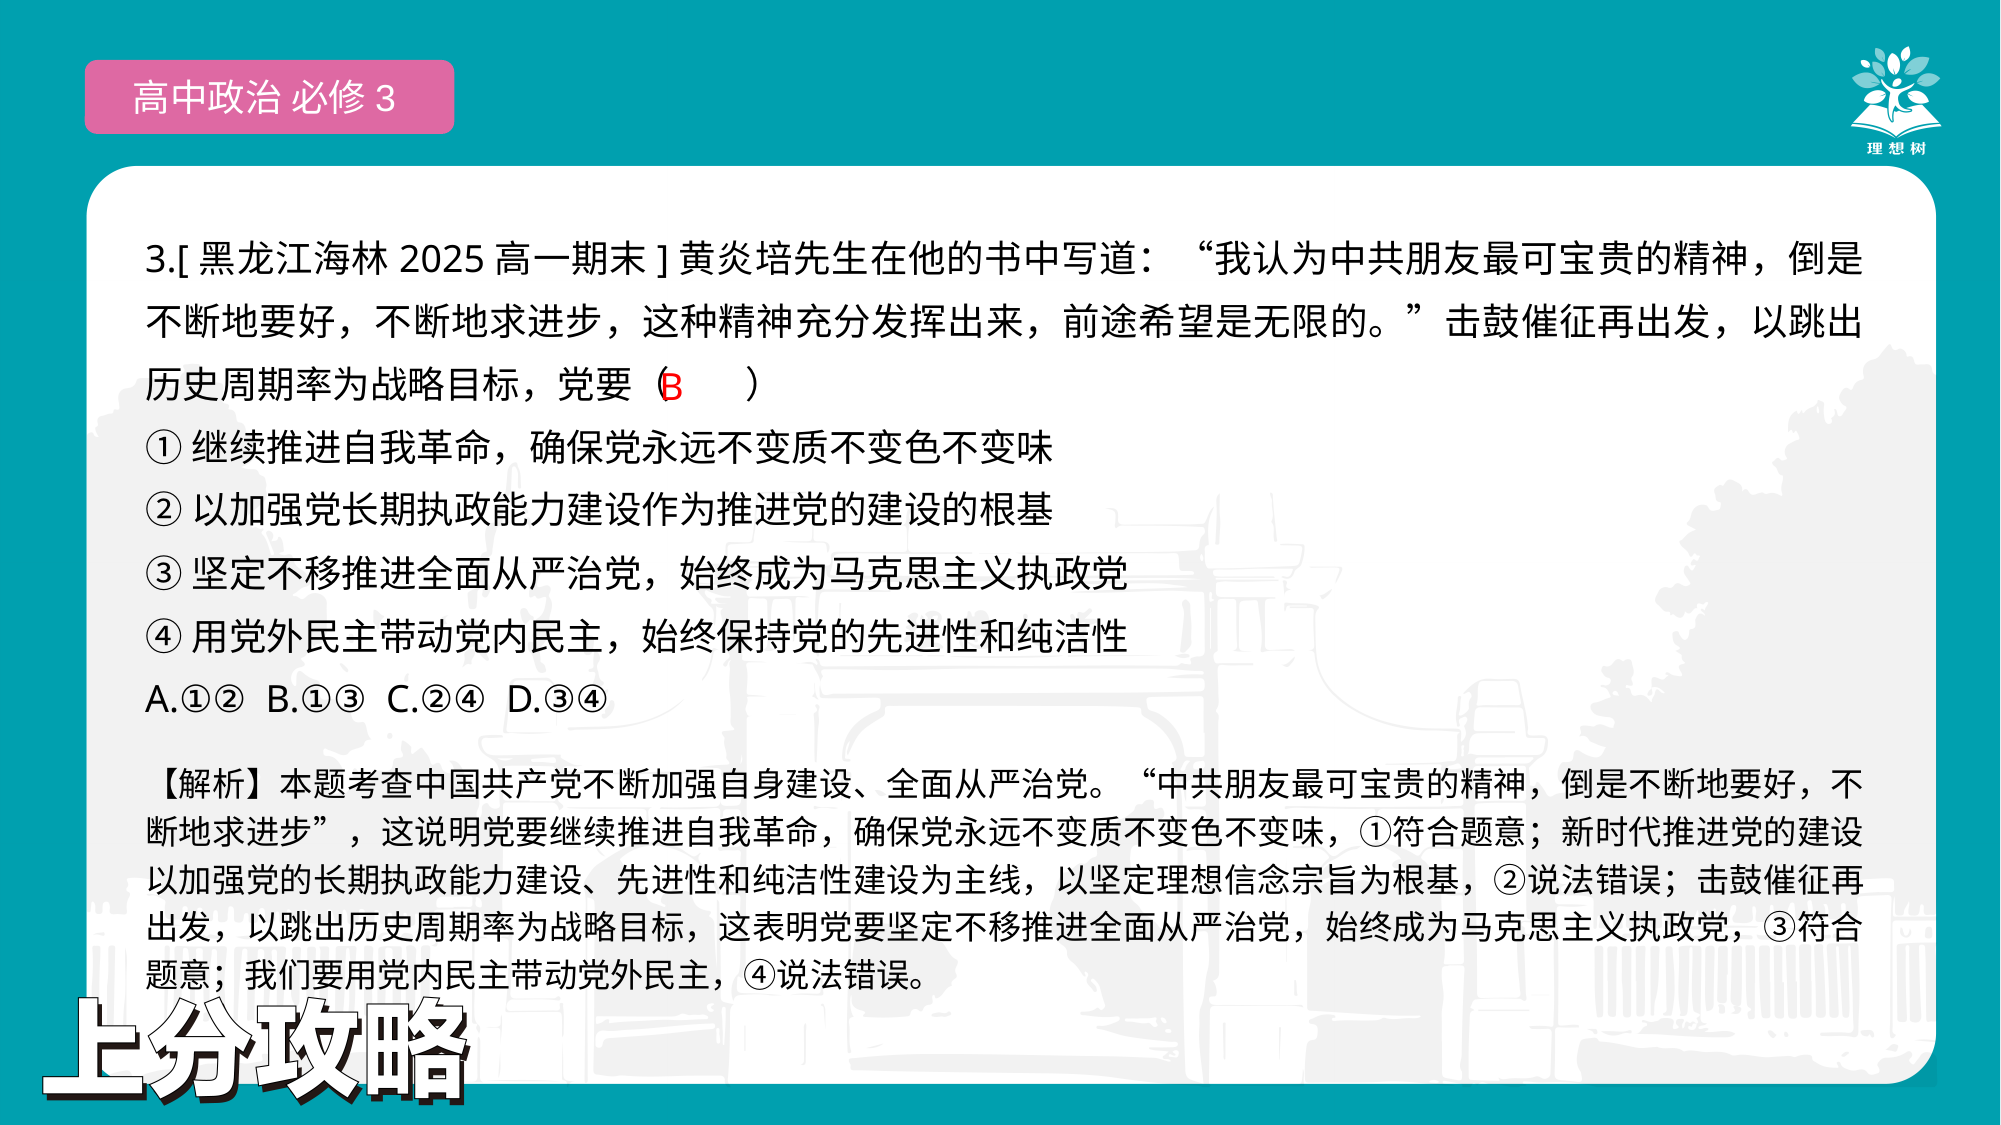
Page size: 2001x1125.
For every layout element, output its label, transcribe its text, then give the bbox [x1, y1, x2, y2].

text_box 【解析】本题考查中国共产党不断加强自身建设、全面从严治党。“中共朋友最可宝贵的精神，倒是不断地要好，不断地求进步”，这说明党要继续推进自我革命，确保党永远不变质不变色不变味，①符合题意；新时代推进党的建设以加强党的长期执政能力建设、先进性和纯洁性建设为主线，以坚定理想信念宗旨为根基，②说法错误；击鼓催征再出发，以跳出历史周期率为战略目标，这表明党要坚定不移推进全面从严治党，始终成为马克思主义执政党，③符合题意；我们要用党内民主带动党外民主，④说法错误。 [130, 747, 1880, 1002]
text_box B [634, 332, 752, 416]
text_box 3.[黑龙江海林2025高一期末]黄炎培先生在他的书中写道：“我认为中共朋友最可宝贵的精神，倒是不断地要好，不断地求进步，这种精神充分发挥出来，前途希望是无限的。”击鼓催征再出发，以跳出历史周期率为战略目标，党要（ ） ①继续推进自我革命，确保党永远不变质不变色不变味 ②以加强党长期执政能力建设作为推进党的建设的根基 ③坚定不移推进全面从严治党，始终成为马克思主义执政党 ④用党外民主带动党内民主，始终保持党的先进性和纯洁性 A.①② B.①③ C.②④ D.③④ [130, 209, 1880, 728]
picture [0, 0, 2001, 1125]
text_box 高中政治 必修3 [83, 58, 456, 135]
